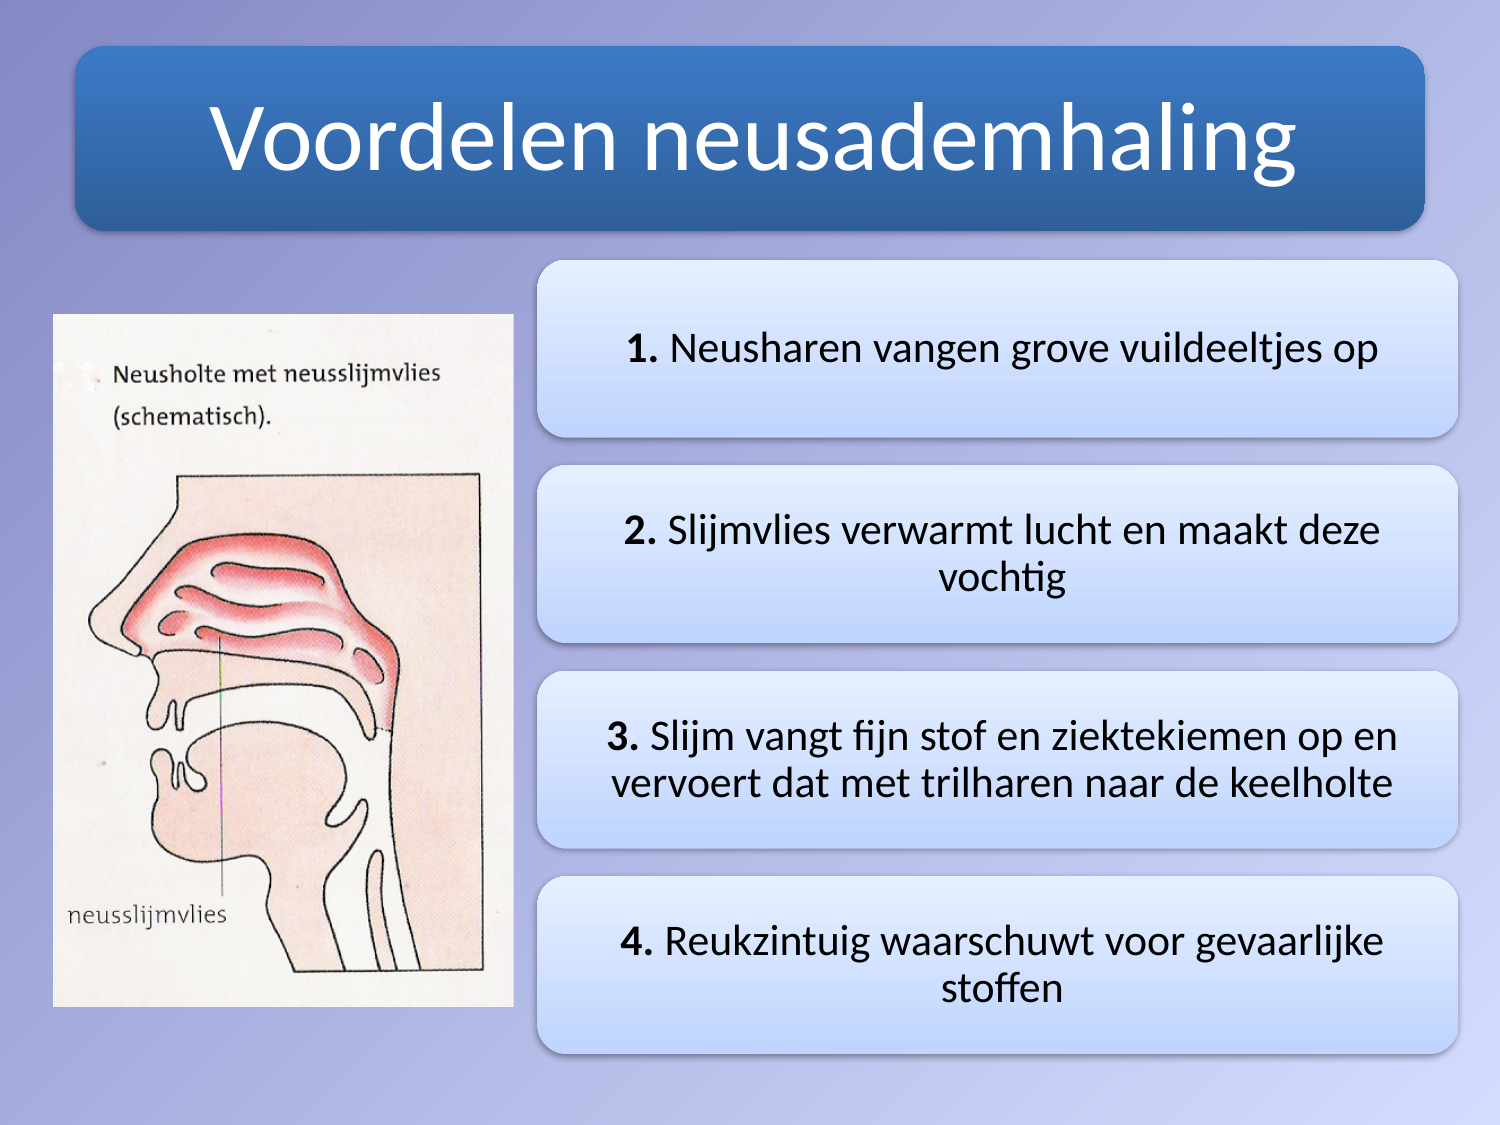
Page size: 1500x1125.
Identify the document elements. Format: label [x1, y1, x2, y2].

picture [52, 314, 514, 1007]
list [537, 255, 1459, 1059]
text_box [74, 44, 1426, 233]
